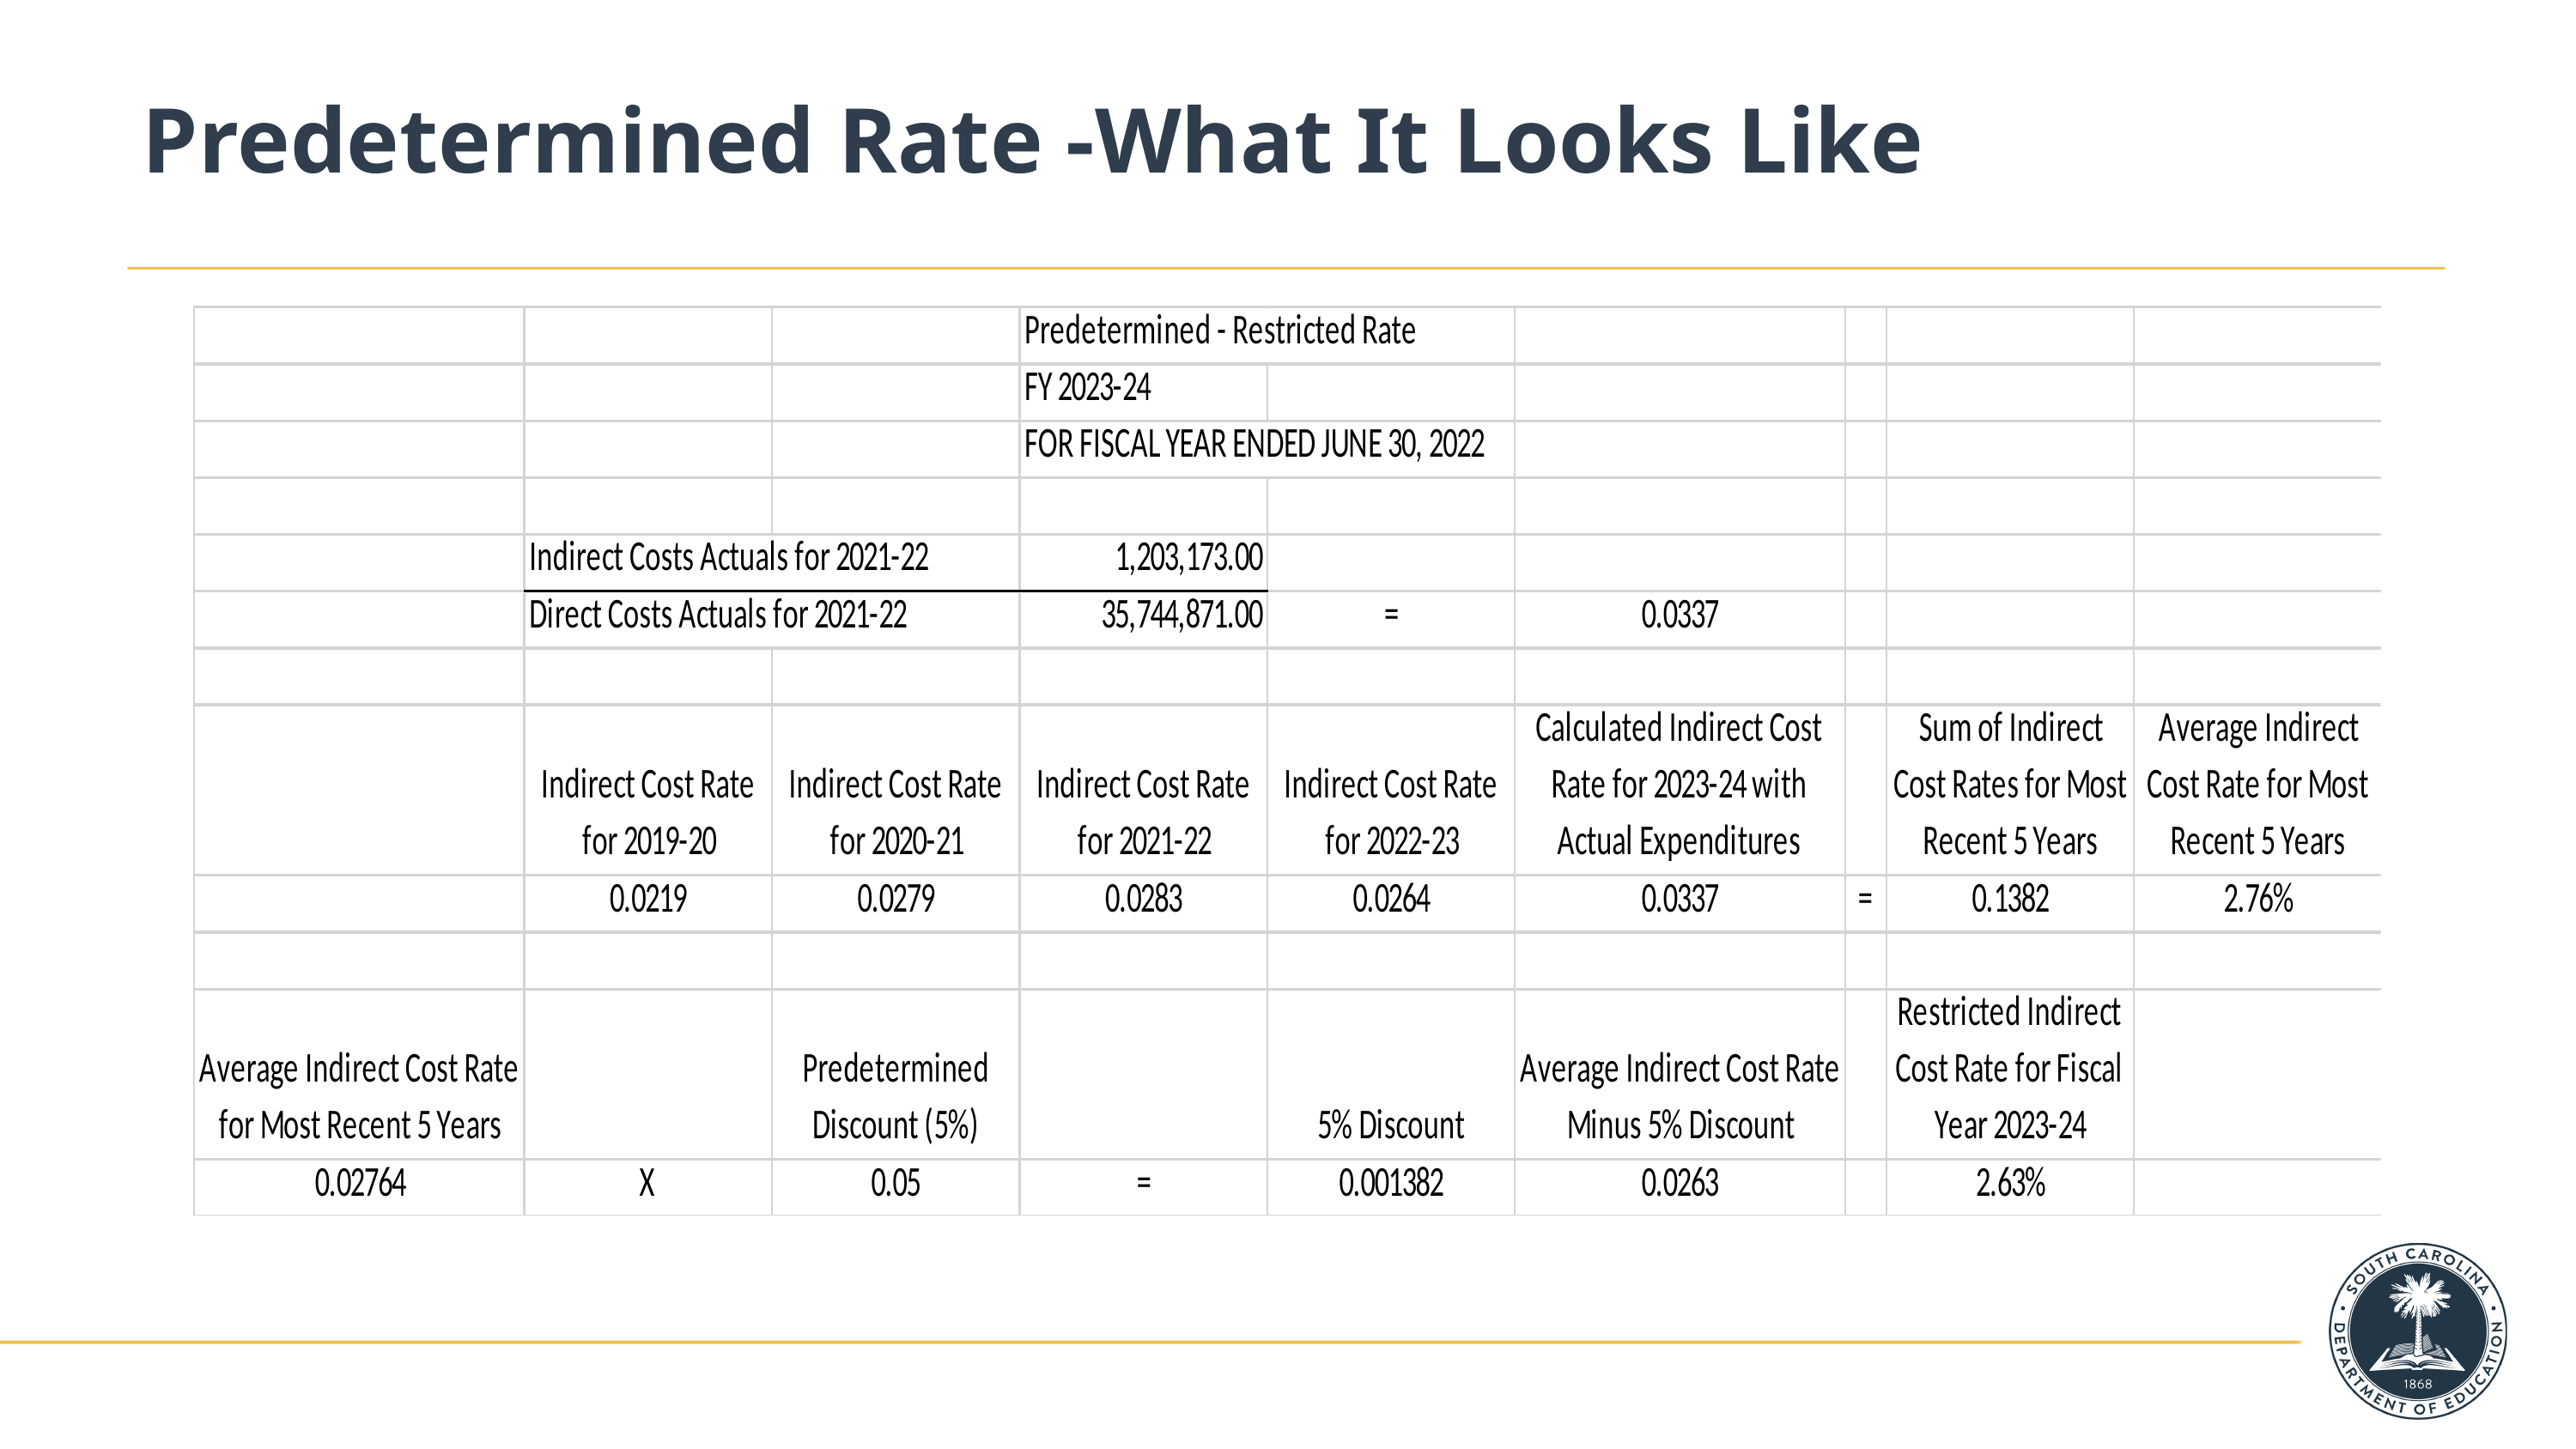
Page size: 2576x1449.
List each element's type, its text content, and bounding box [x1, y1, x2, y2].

title Predetermined Rate -What It Looks Like [129, 76, 2447, 232]
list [192, 305, 2384, 1219]
picture [2329, 1243, 2507, 1420]
